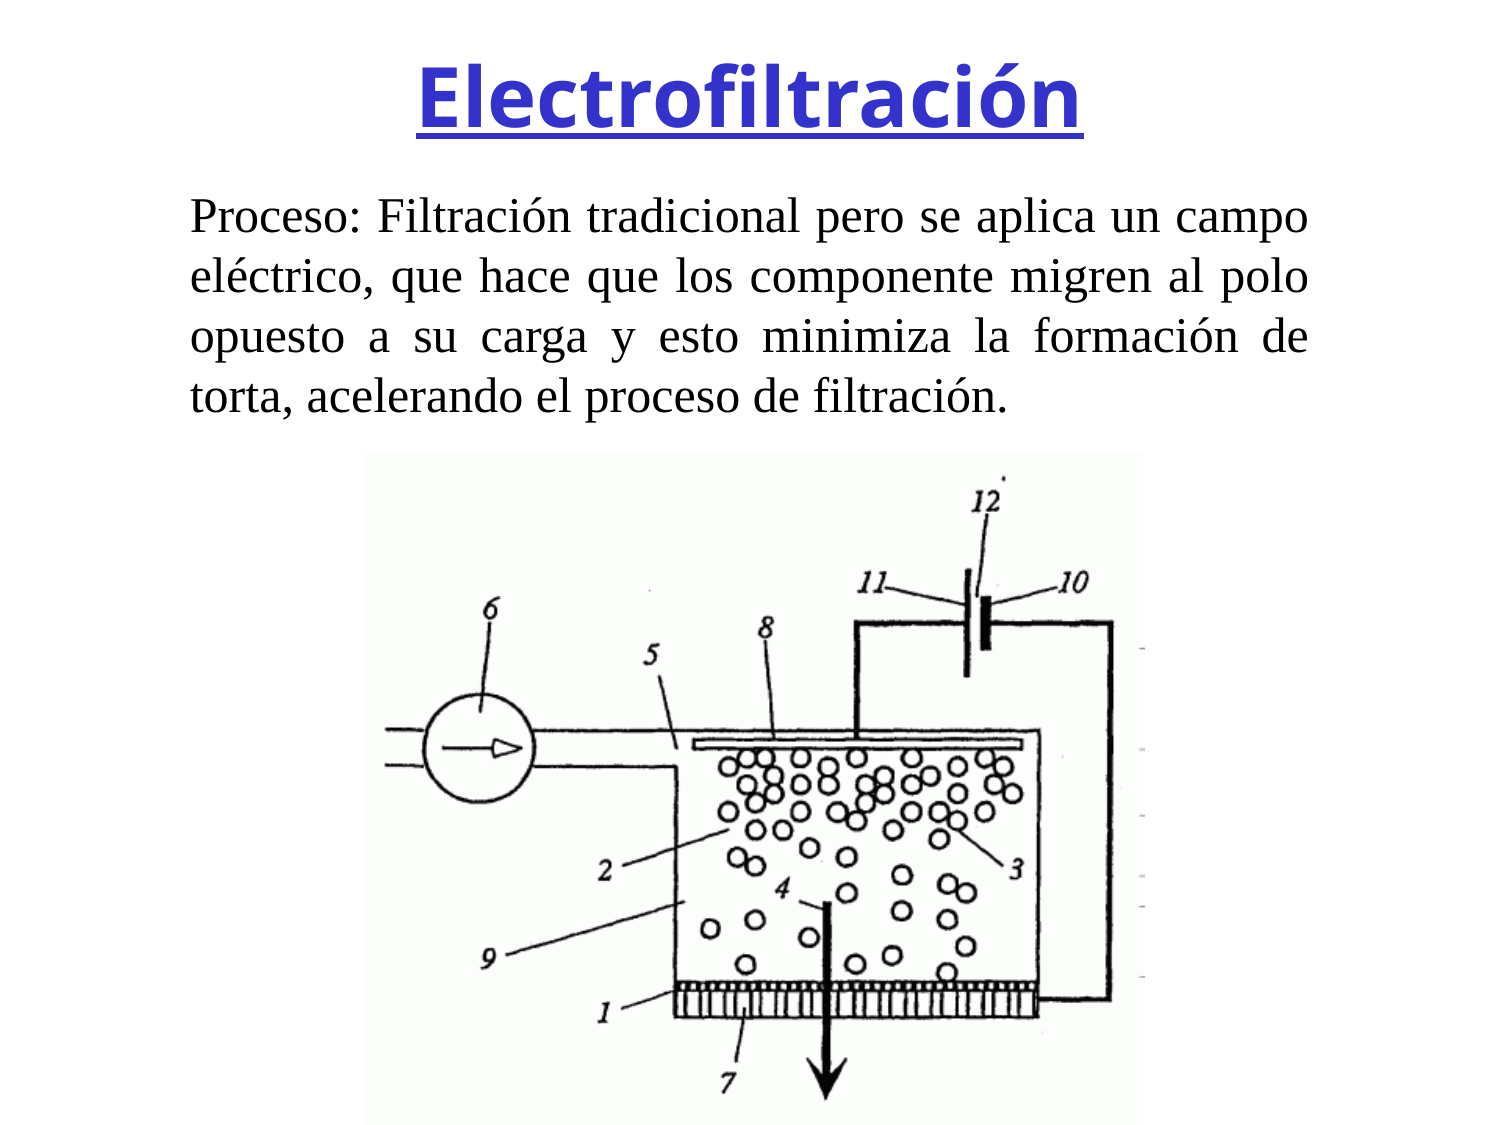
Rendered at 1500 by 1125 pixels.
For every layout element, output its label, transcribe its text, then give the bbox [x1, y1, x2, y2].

text_box Electrofiltración [112, 0, 1388, 188]
picture [363, 451, 1145, 1125]
text_box Proceso: Filtración tradicional pero se aplica un campo eléctrico, que hace que los componente migren al polo opuesto a su carga y esto minimiza la formación de torta, acelerando el proceso de filtración. [174, 174, 1325, 430]
